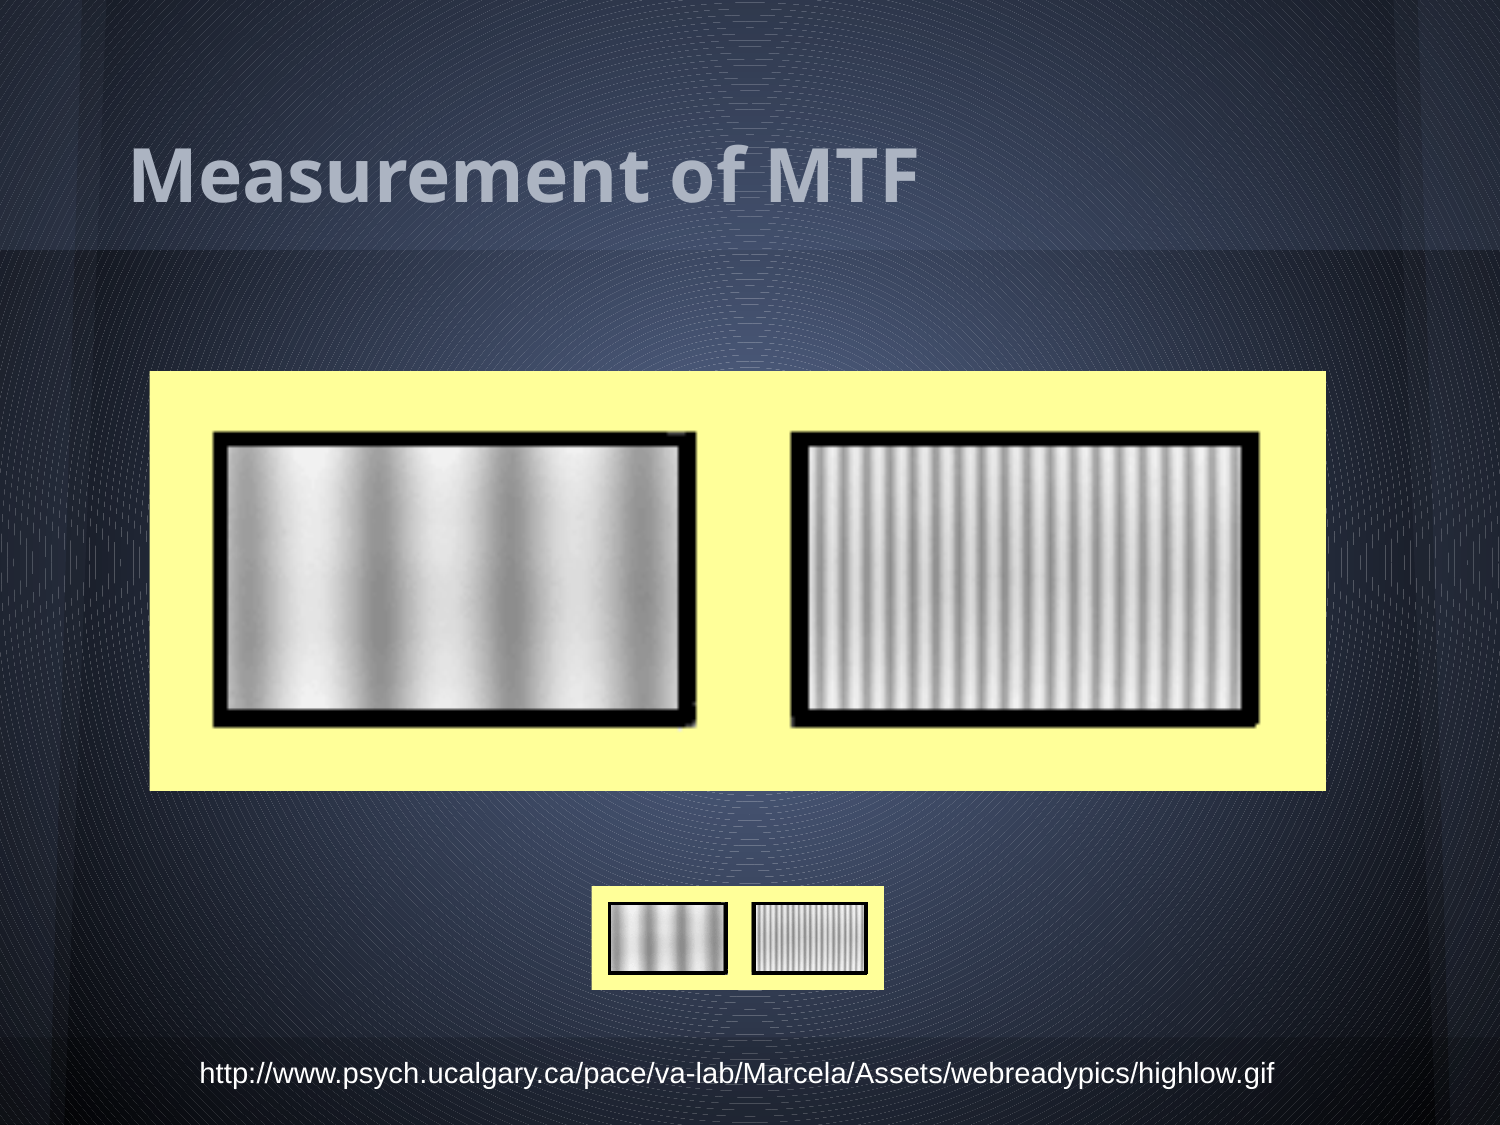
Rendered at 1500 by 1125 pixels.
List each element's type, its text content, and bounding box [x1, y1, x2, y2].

title Measurement of MTF [75, 14, 1425, 233]
text_box http://www.psych.ucalgary.ca/pace/va-lab/Marcela/Assets/webreadypics/highlow.gif [31, 1039, 1444, 1105]
text_box [149, 371, 1326, 791]
text_box [591, 886, 884, 990]
